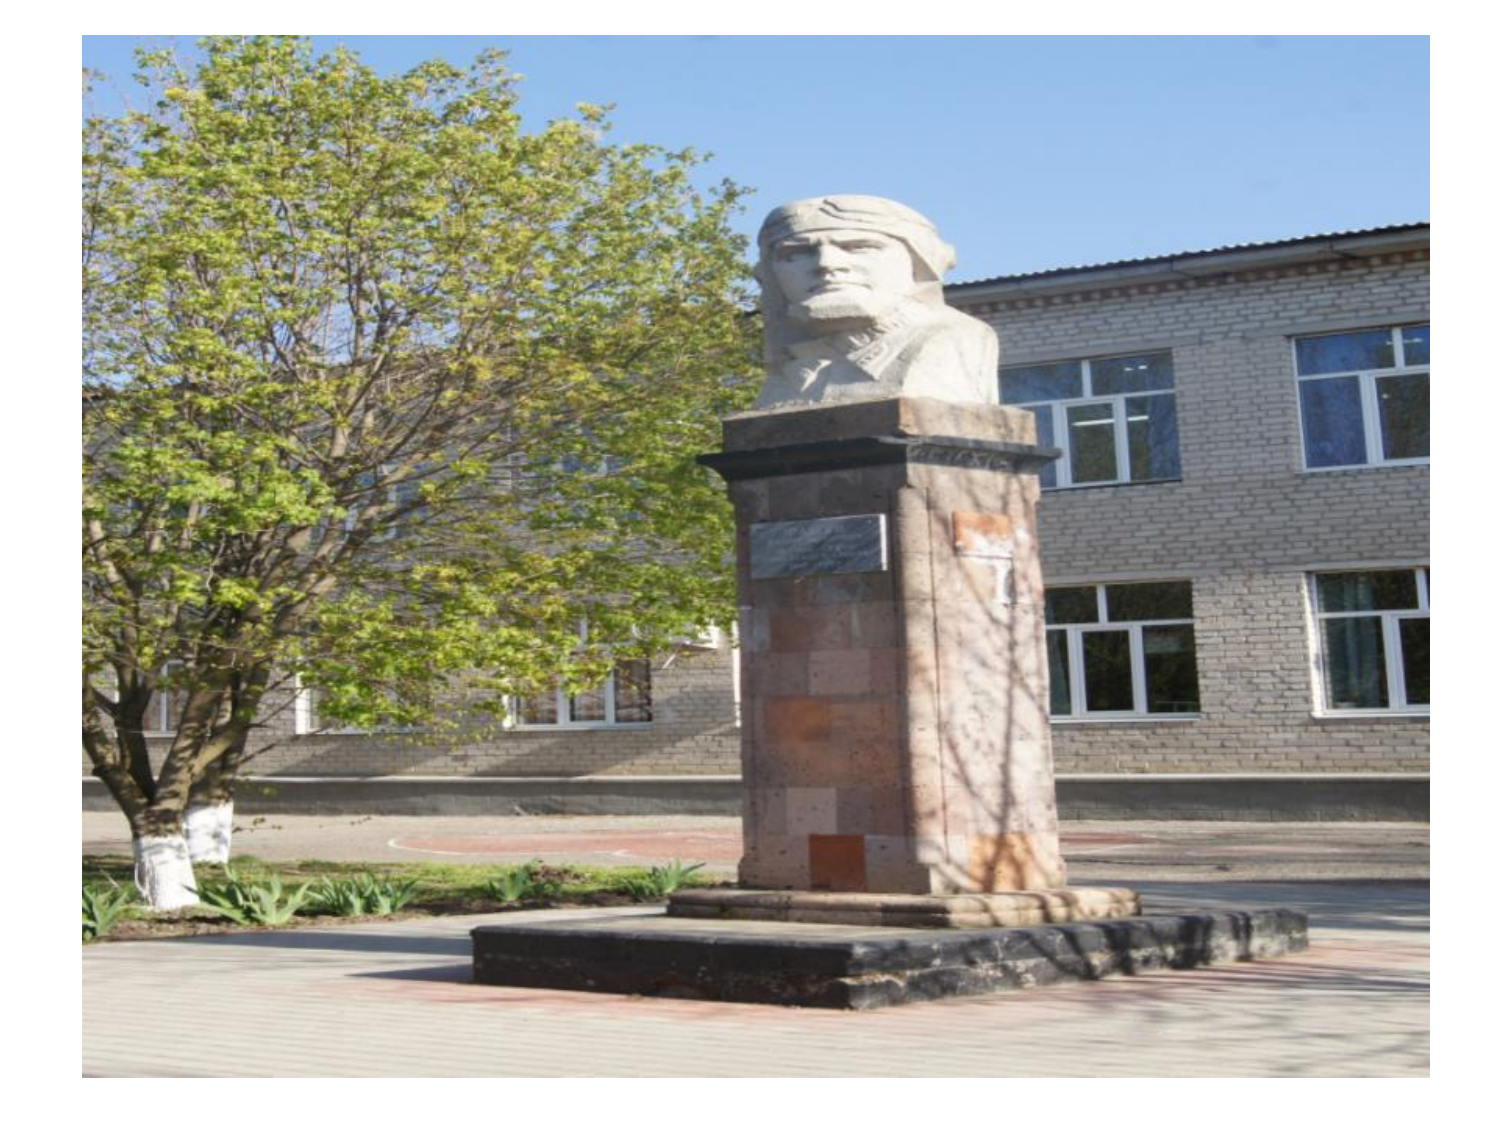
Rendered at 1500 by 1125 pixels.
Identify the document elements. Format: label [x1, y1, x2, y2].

picture [81, 34, 1430, 1079]
